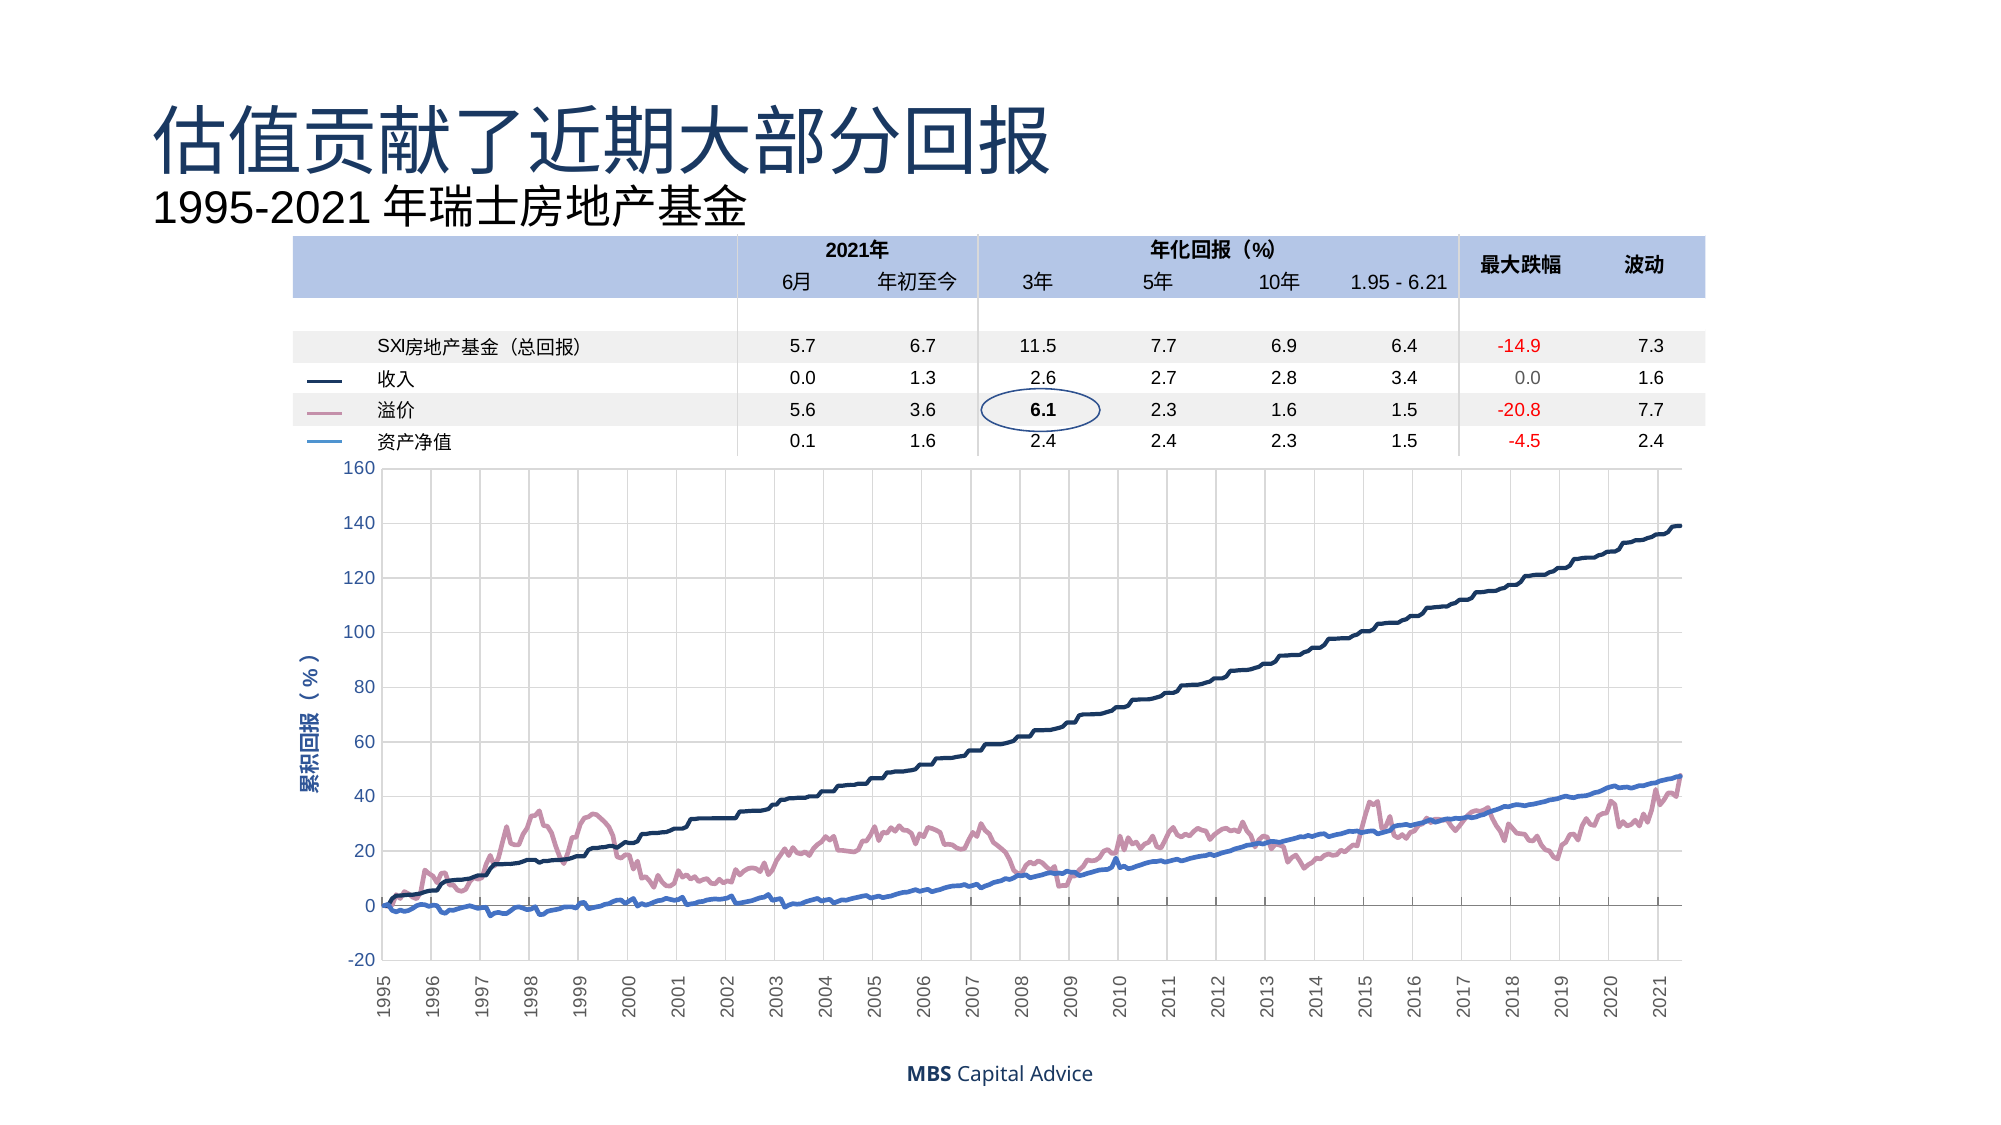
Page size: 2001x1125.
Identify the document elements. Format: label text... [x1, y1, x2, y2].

title 估值贡献了近期大部分回报 1995-2021年瑞士房地产基金 [137, 59, 1863, 278]
chart [279, 457, 1707, 1031]
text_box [291, 234, 1707, 457]
footer MBS Capital Advice [662, 1042, 1338, 1103]
